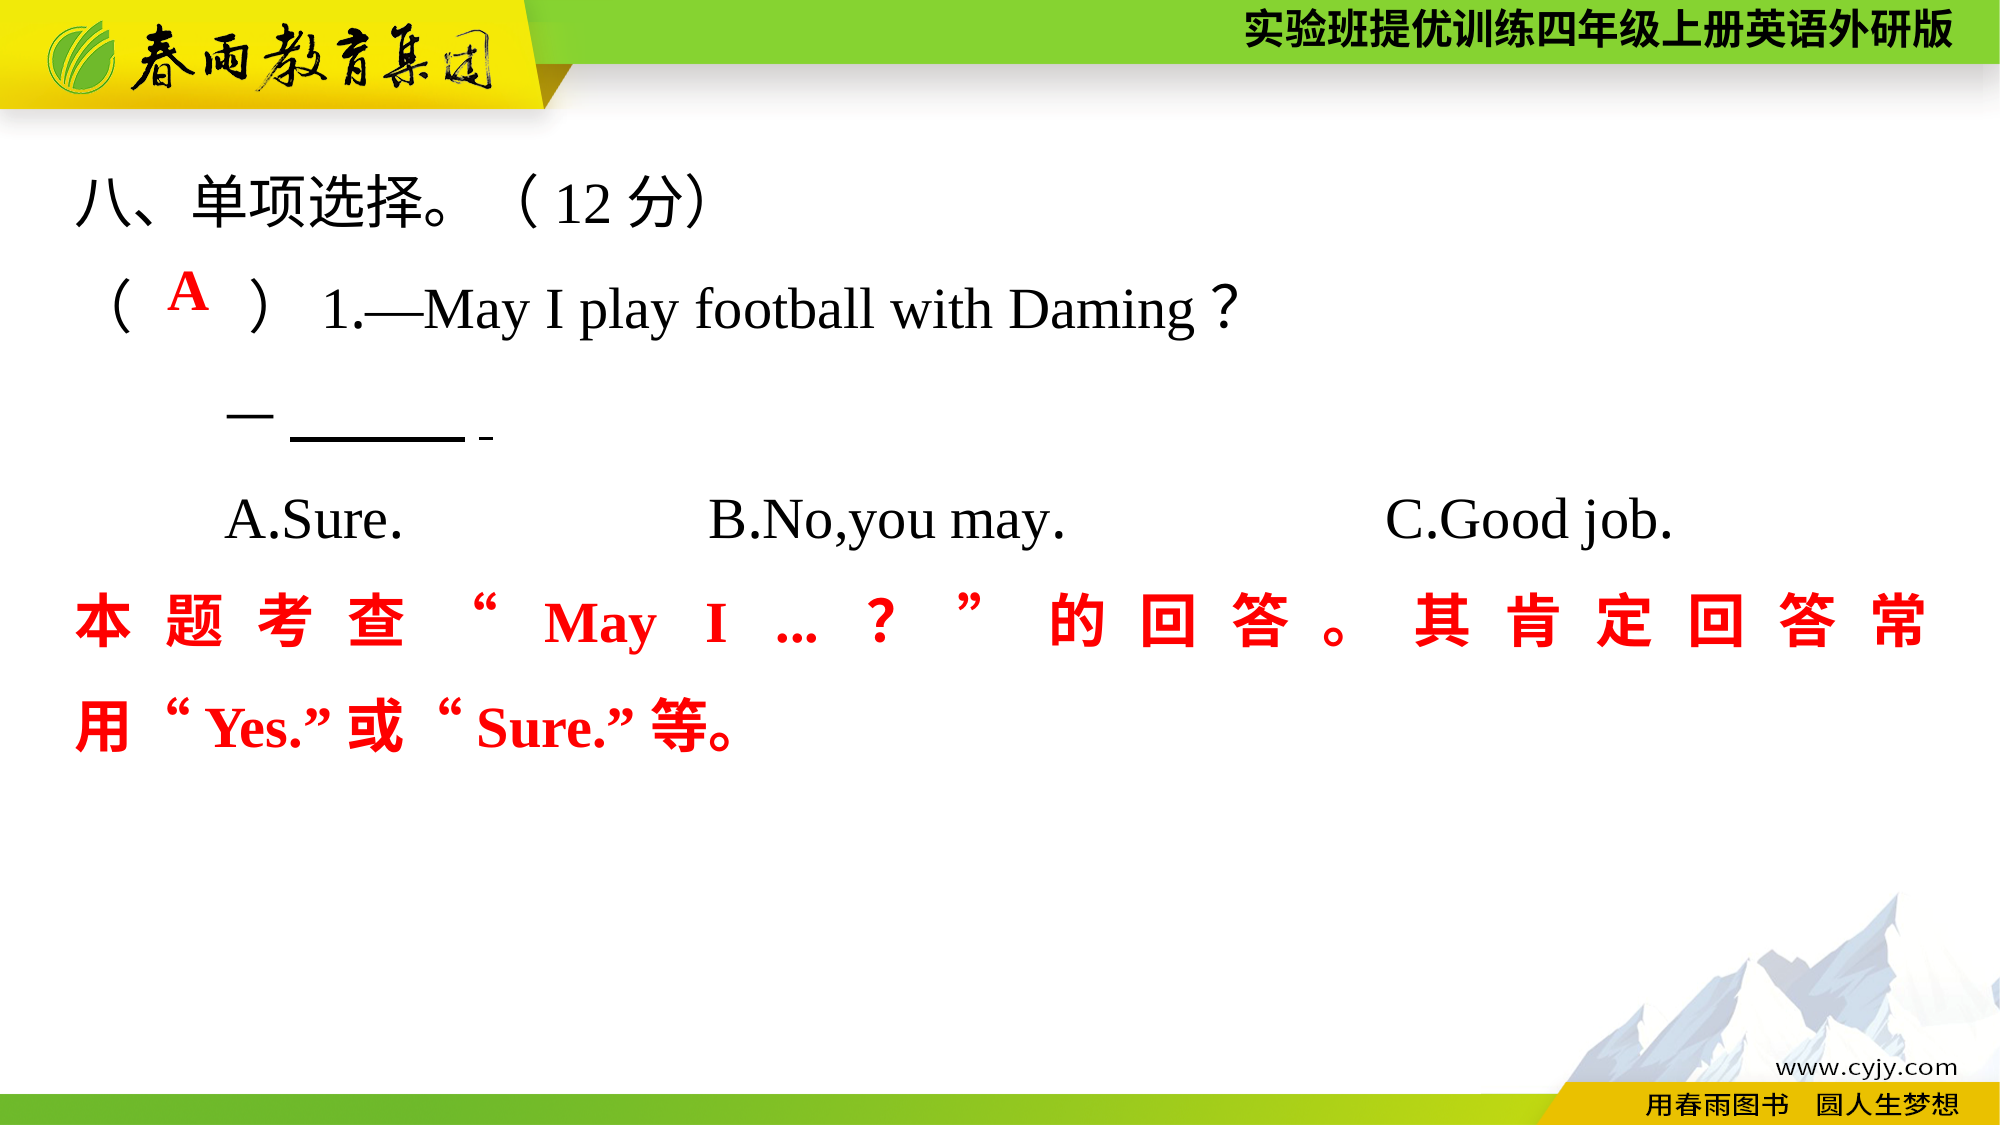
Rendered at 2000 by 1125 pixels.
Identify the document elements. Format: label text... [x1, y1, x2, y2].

picture [0, 0, 2000, 1125]
list 八、单项选择。（12分） （ ）1.—May I play football with Daming？ — . A.Sure. B.No,you may. C.Good job. [59, 122, 1944, 541]
text_box 本题考查“May I ...？”的回答。其肯定回答常用“Yes.”或“Sure.”等。 [59, 541, 1944, 767]
text_box A [152, 245, 225, 330]
